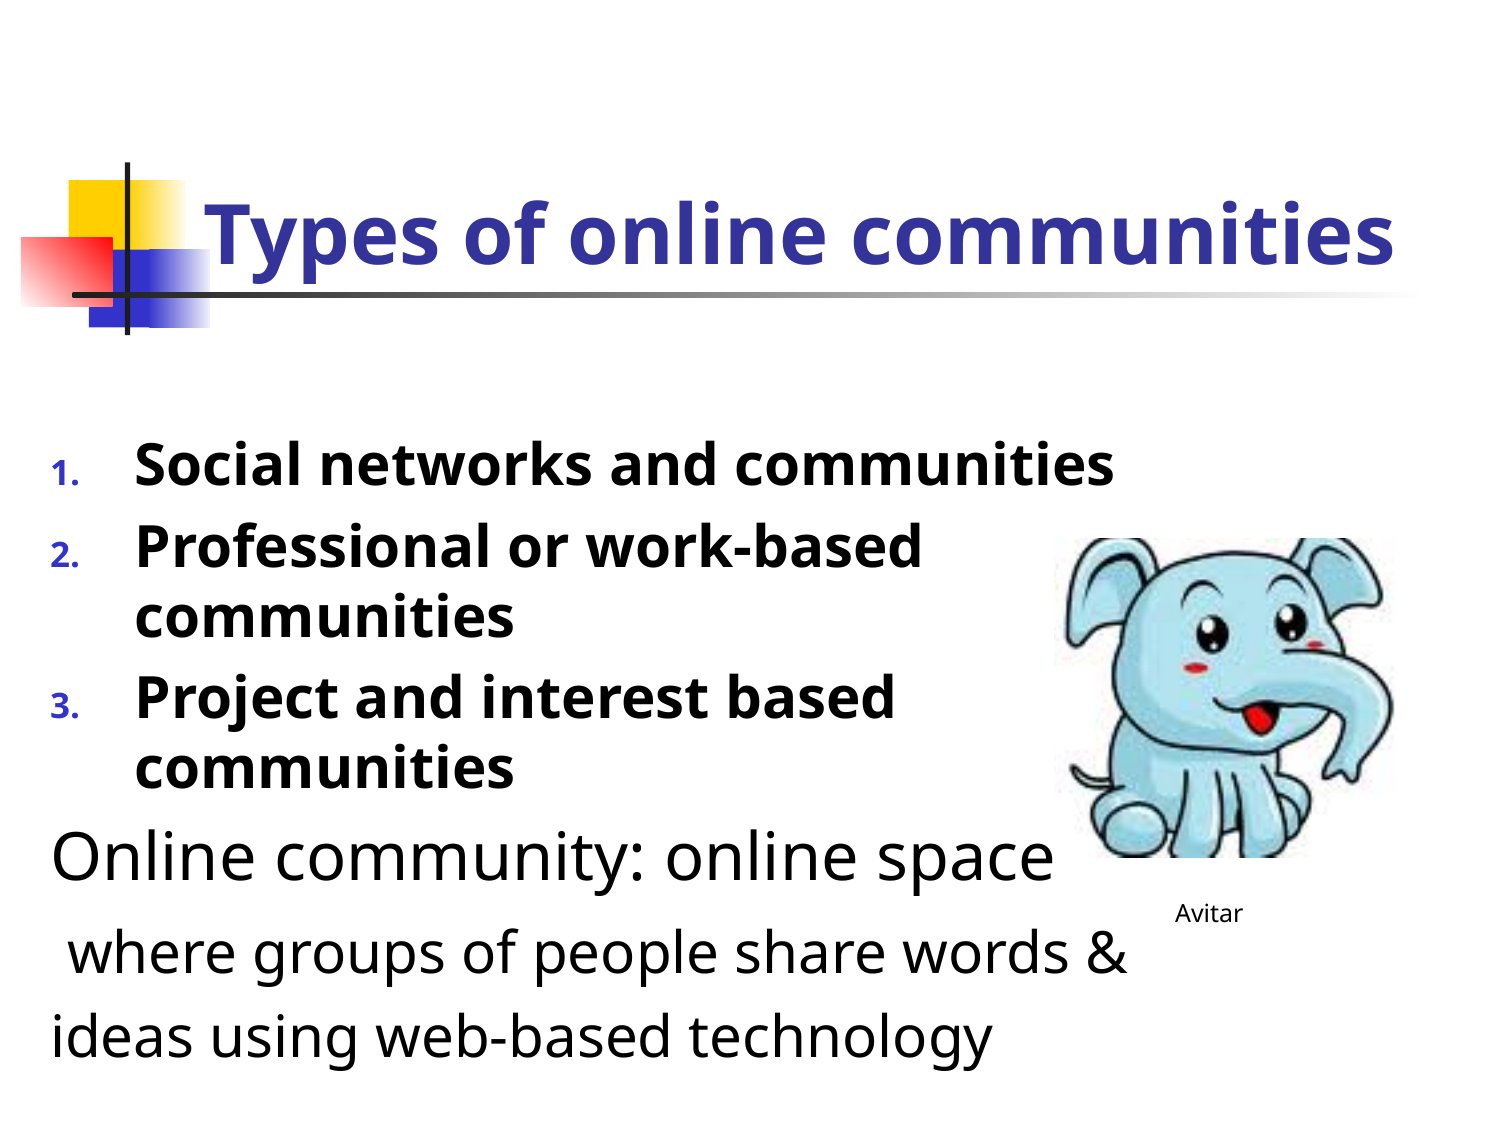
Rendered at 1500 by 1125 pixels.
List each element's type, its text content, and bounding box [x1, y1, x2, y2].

picture [1054, 538, 1397, 858]
title Types of online communities [188, 101, 1468, 289]
list Social networks and communities Professional or work-based communities Project and interest based communities Online community: online space where groups of people share words & ideas using web-based technology [34, 327, 1266, 1125]
text_box Avitar [1160, 890, 1407, 936]
